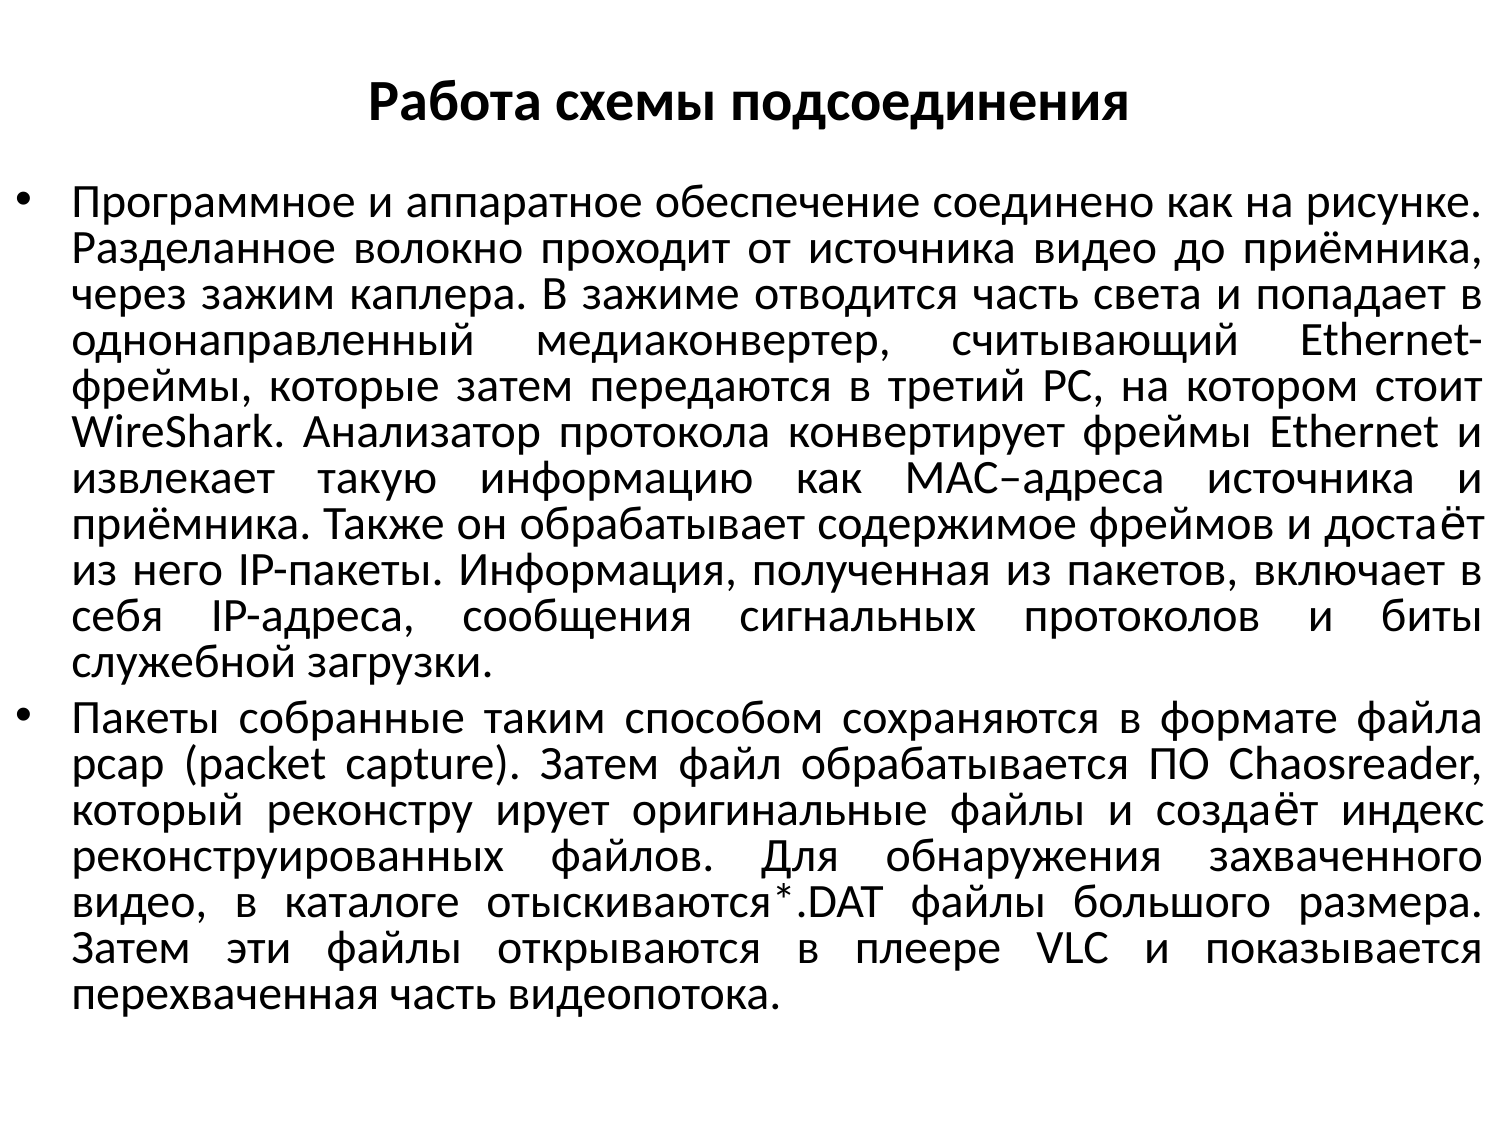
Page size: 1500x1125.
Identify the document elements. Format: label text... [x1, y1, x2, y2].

list Программное и аппаратное обеспечение соединено как на рисунке. Разделанное волокно проходит от источника видео до приёмника, через зажим каплера. В зажиме отводится часть света и попадает в однонаправленный медиаконвертер, считывающий Ethernet-фреймы, которые затем передаются в третий PC, на котором стоит WireShark. Анализатор протокола конвертирует фреймы Ethernet и извлекает такую информацию как MAC–адреса источника и приёмника. Также он обрабатывает содержимое фреймов и достаёт из него IP-пакеты. Информация, полученная из пакетов, включает в себя IP-адреса, сообщения сигнальных протоколов и биты служебной загрузки. Пакеты собранные таким способом сохраняются в формате файла pcap (packet capture). Затем файл обрабатывается ПО Chaosreader, который реконстру ирует оригинальные файлы и создаёт индекс реконструированных файлов. Для обнаружения захваченного видео, в каталоге отыскиваются*.DAT файлы большого размера. Затем эти файлы открываются в плеере VLC и показывается перехваченная часть видеопотока. [0, 172, 1500, 1125]
title Работа схемы подсоединения [74, 44, 1426, 150]
